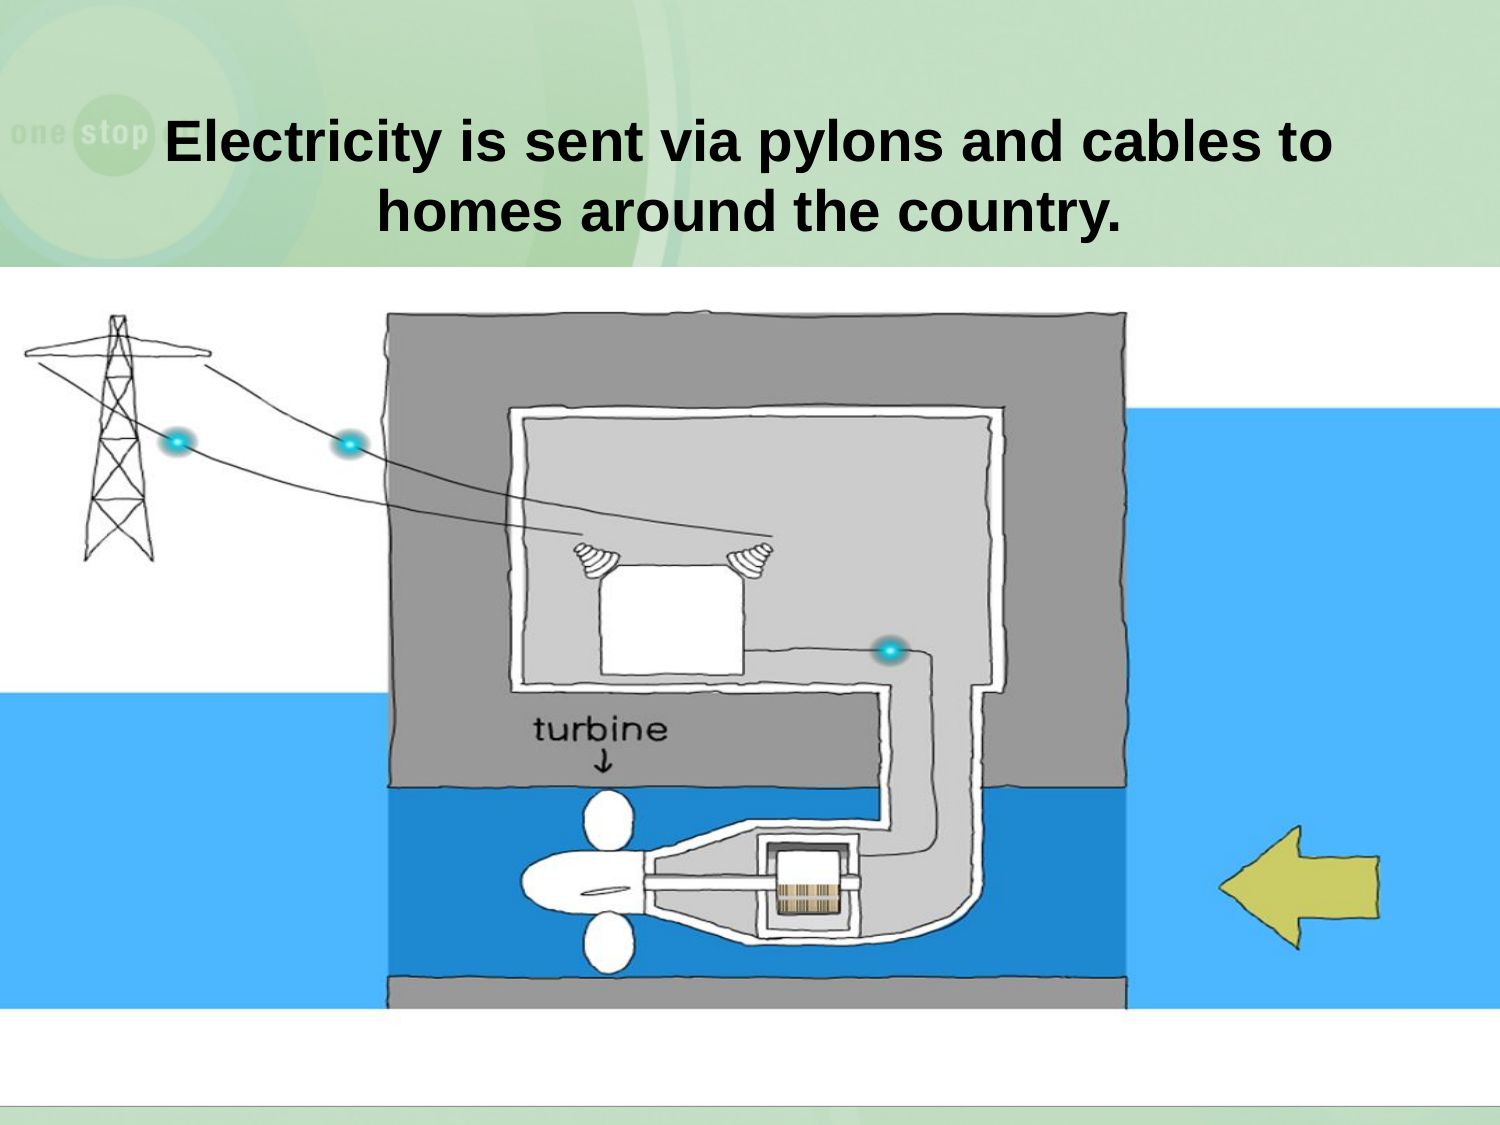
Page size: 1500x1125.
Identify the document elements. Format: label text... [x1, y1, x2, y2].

title Electricity is sent via pylons and cables to homes around the country. [75, 79, 1425, 265]
picture [0, 0, 1500, 1125]
